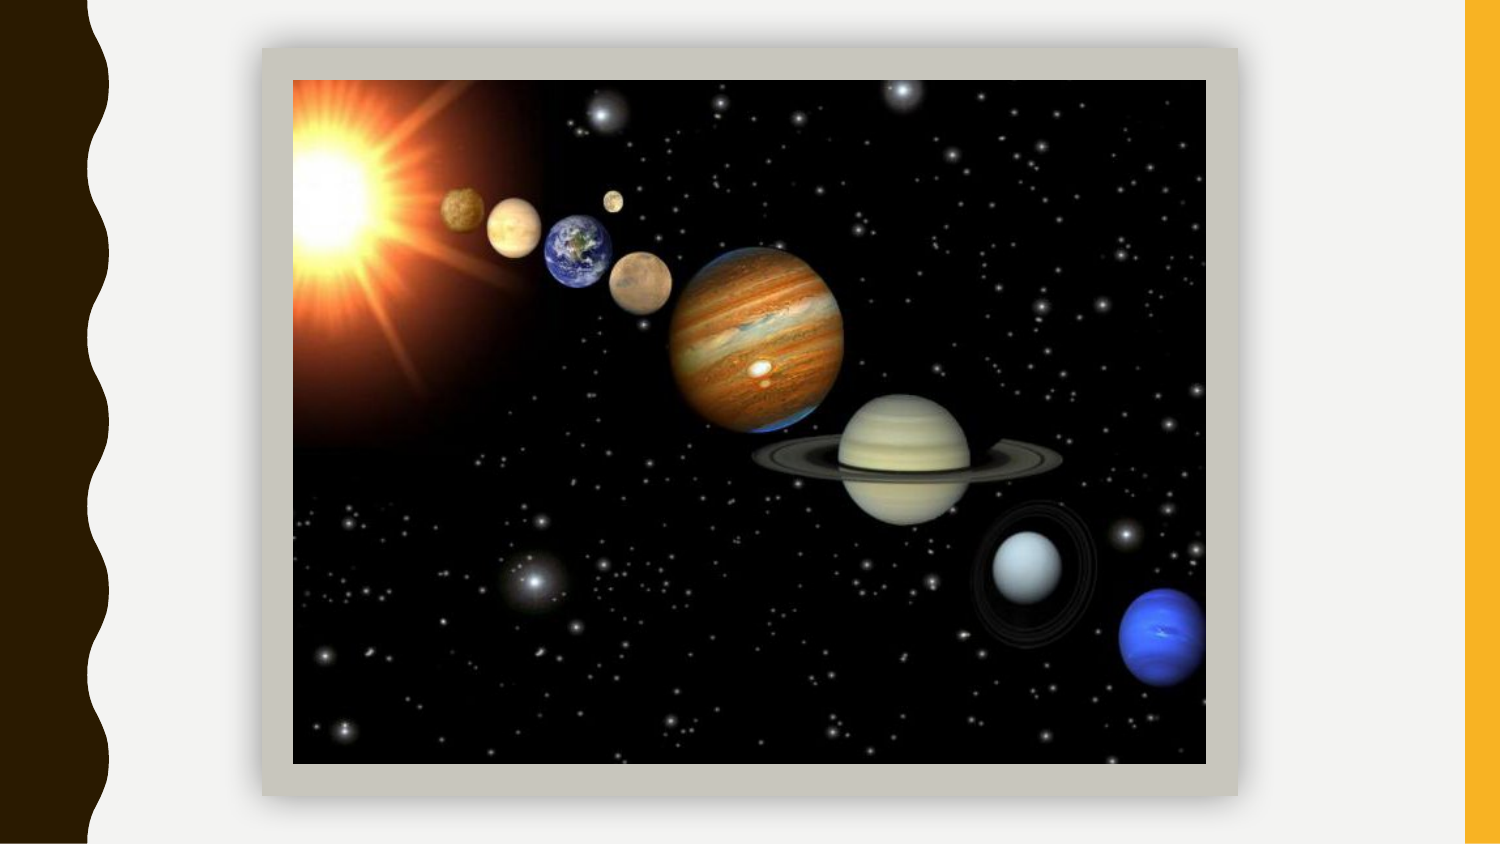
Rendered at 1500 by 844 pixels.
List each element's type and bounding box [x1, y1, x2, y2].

picture [293, 79, 1207, 765]
